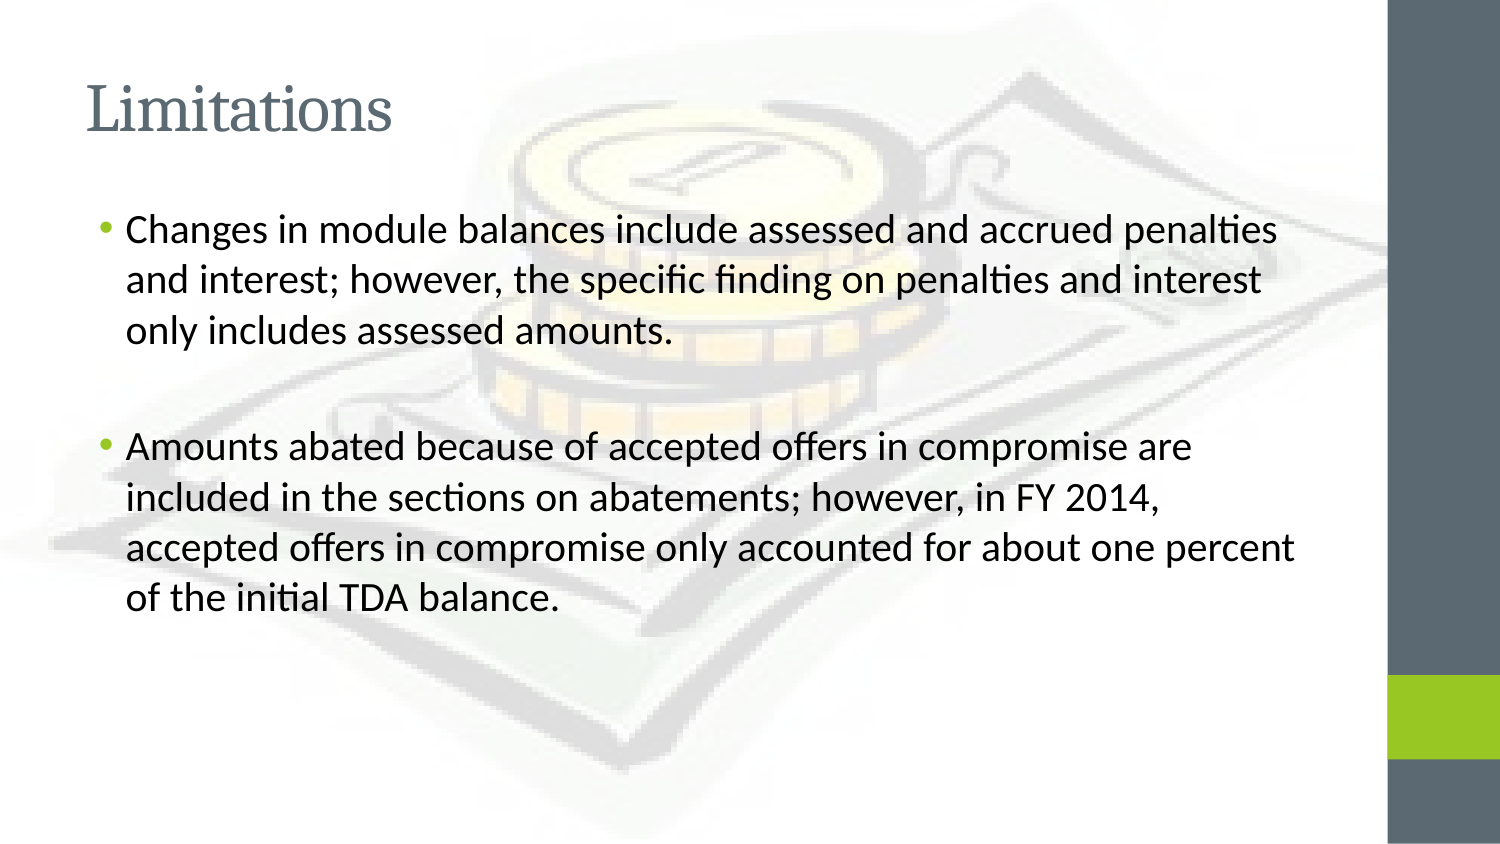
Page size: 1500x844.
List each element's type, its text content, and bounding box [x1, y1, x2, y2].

list Changes in module balances include assessed and accrued penalties and interest; however, the specific finding on penalties and interest only includes assessed amounts. Amounts abated because of accepted offers in compromise are included in the sections on abatements; however, in FY 2014, accepted offers in compromise only accounted for about one percent of the initial TDA balance. [75, 196, 1325, 788]
title Limitations [75, 33, 1325, 175]
